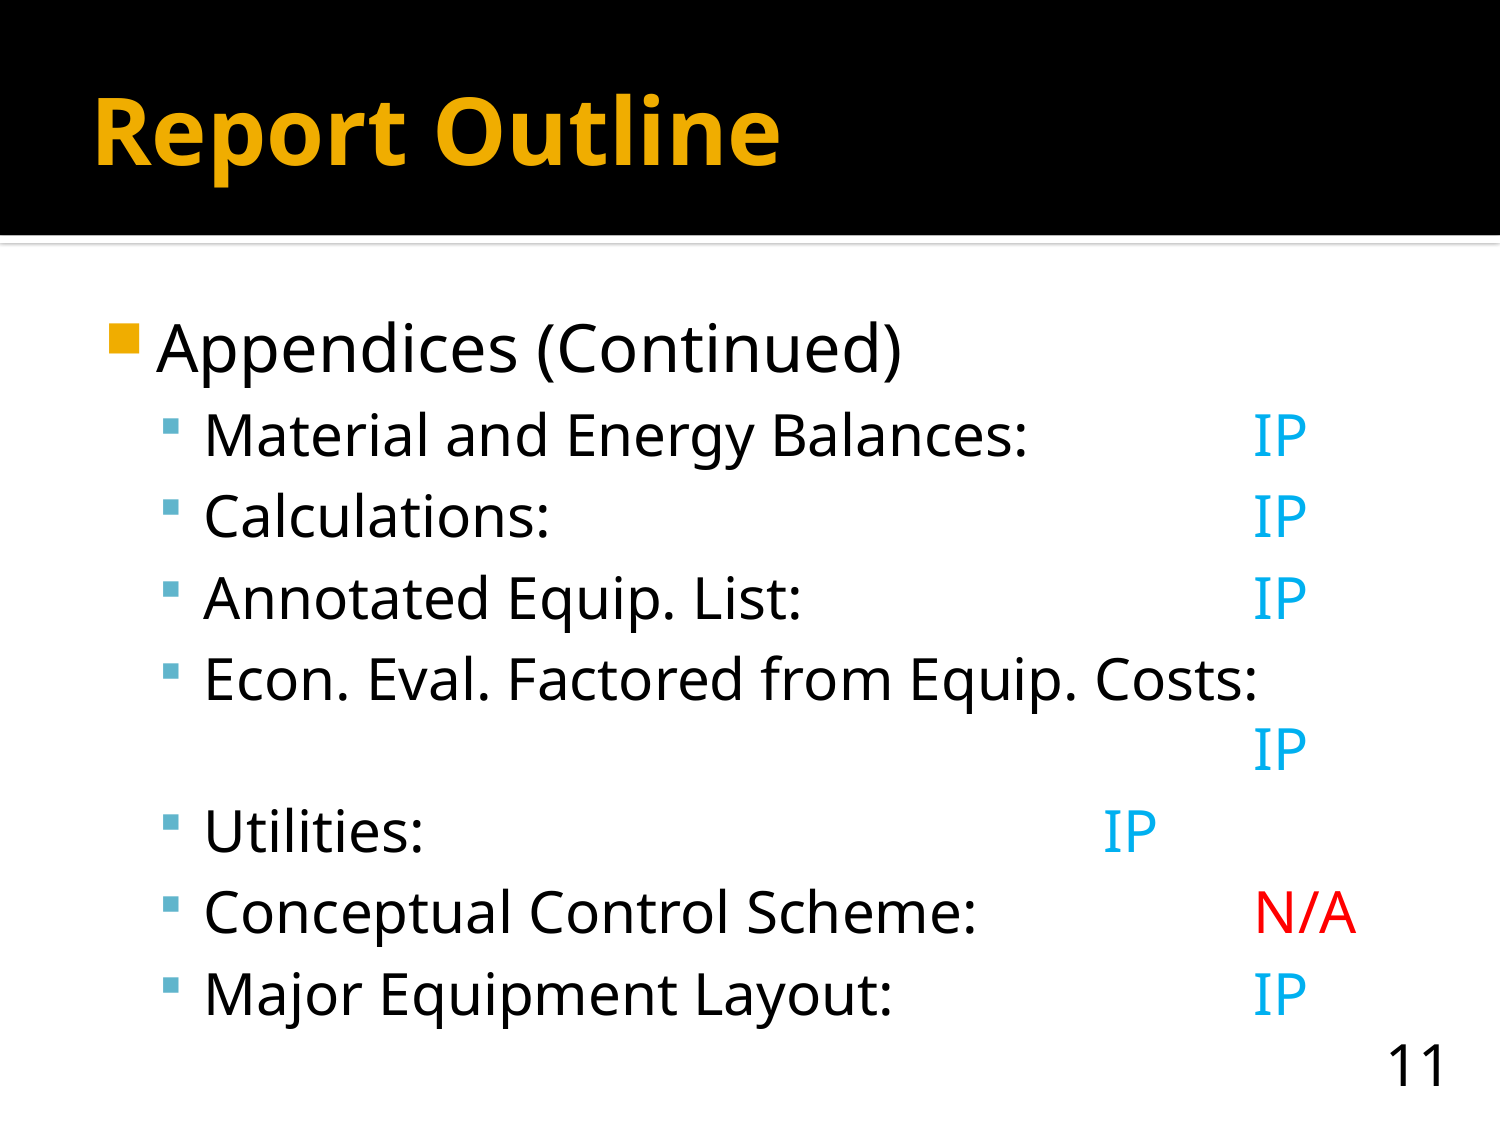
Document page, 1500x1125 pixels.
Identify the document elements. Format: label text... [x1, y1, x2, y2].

slide_number 11 [1345, 1062, 1467, 1108]
title Report Outline [75, 25, 1425, 231]
list Appendices (Continued) Material and Energy Balances: IP Calculations: IP Annotated Equip. List: IP Econ. Eval. Factored from Equip. Costs: IP Utilities: IP Conceptual Control Scheme: N/A Major Equipment Layout: IP [75, 291, 1425, 1050]
